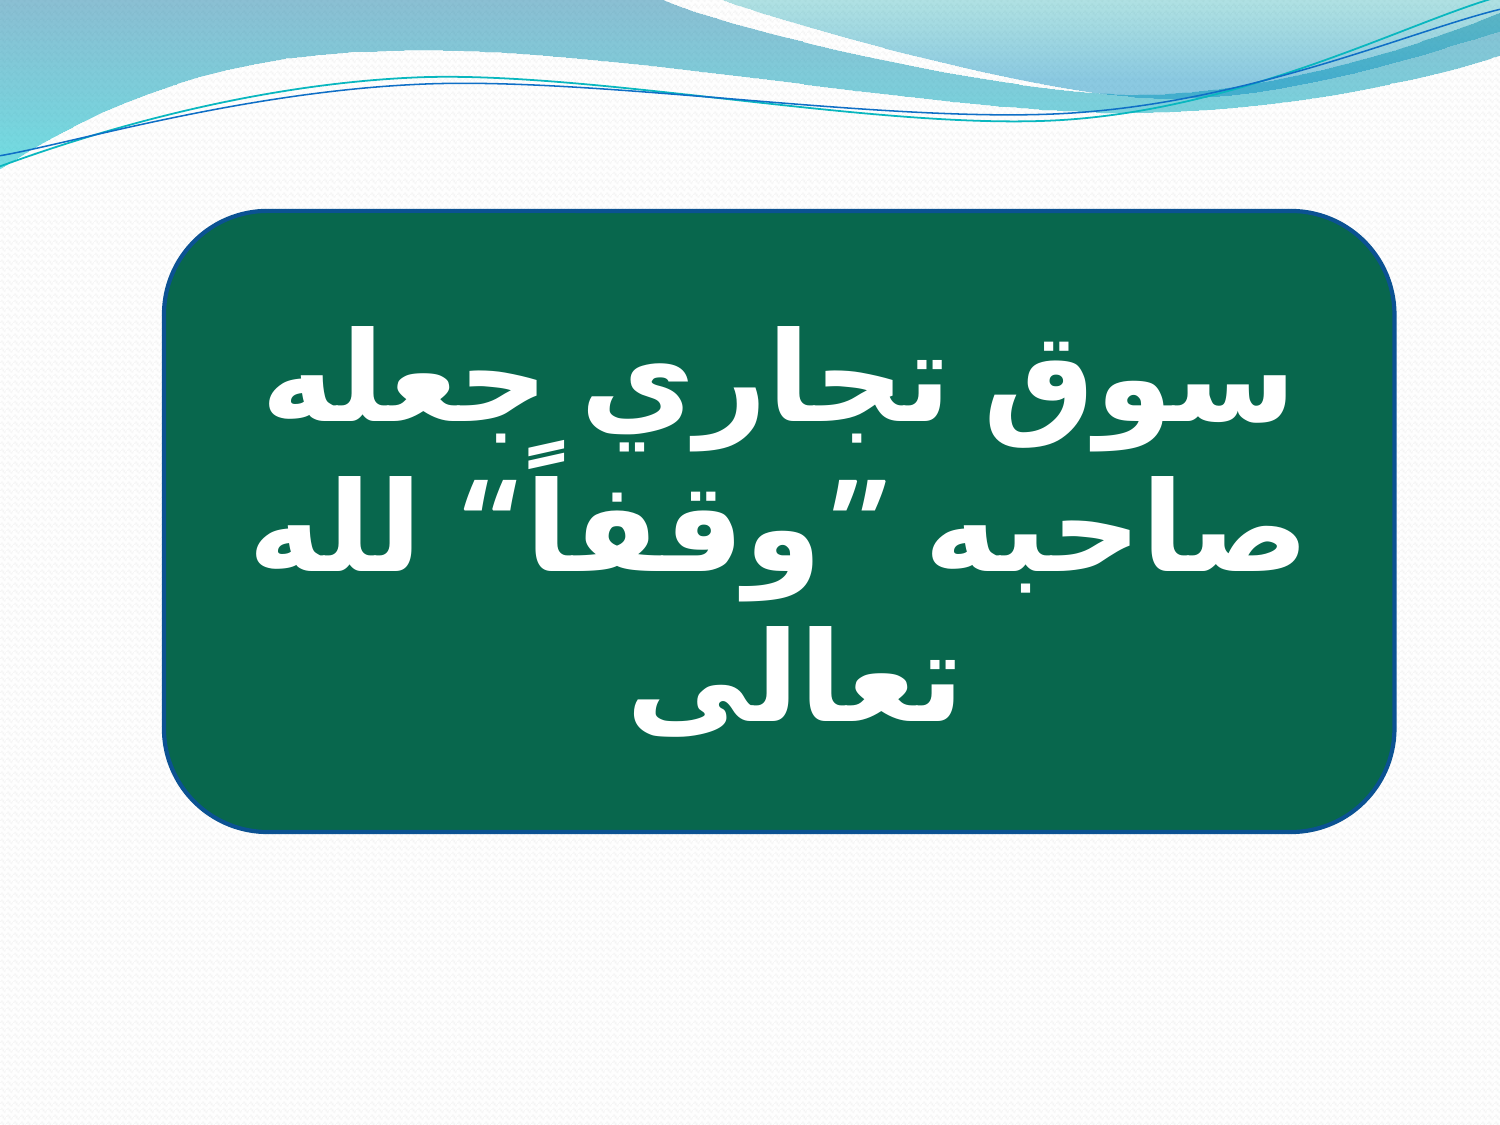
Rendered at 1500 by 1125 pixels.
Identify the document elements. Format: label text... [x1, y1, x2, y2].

text_box سوق تجاري جعله صاحبه ”وقفاً“ لله تعالى [161, 208, 1397, 835]
